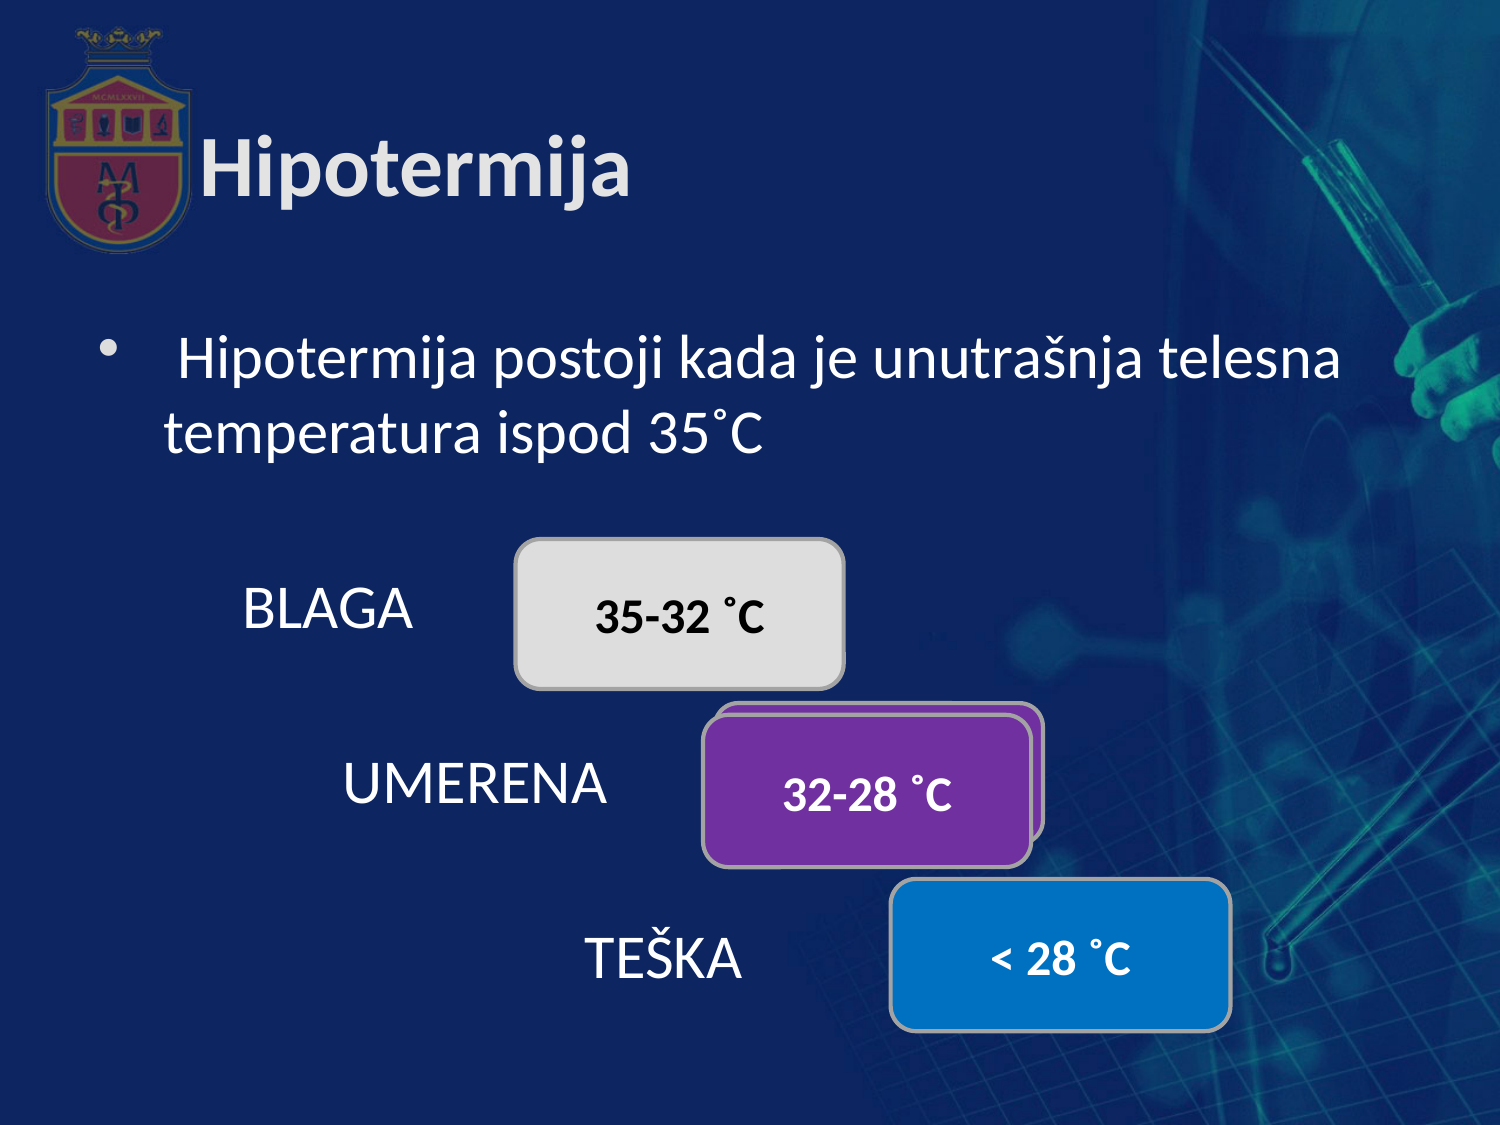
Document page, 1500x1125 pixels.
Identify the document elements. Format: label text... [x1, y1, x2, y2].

title Hipotermija [105, 46, 1456, 277]
text_box < 28 ˚C [888, 876, 1233, 1034]
text_box 35-32 ˚C [513, 536, 846, 692]
text_box 32-28 ˚C [700, 712, 1034, 870]
picture [0, 0, 1500, 1125]
list Hipotermija postoji kada je unutrašnja telesna temperatura ispod 35˚C BLAGA UMERENA TEŠKA [75, 308, 1425, 1059]
text_box 32-28 ˚C [714, 700, 1046, 842]
